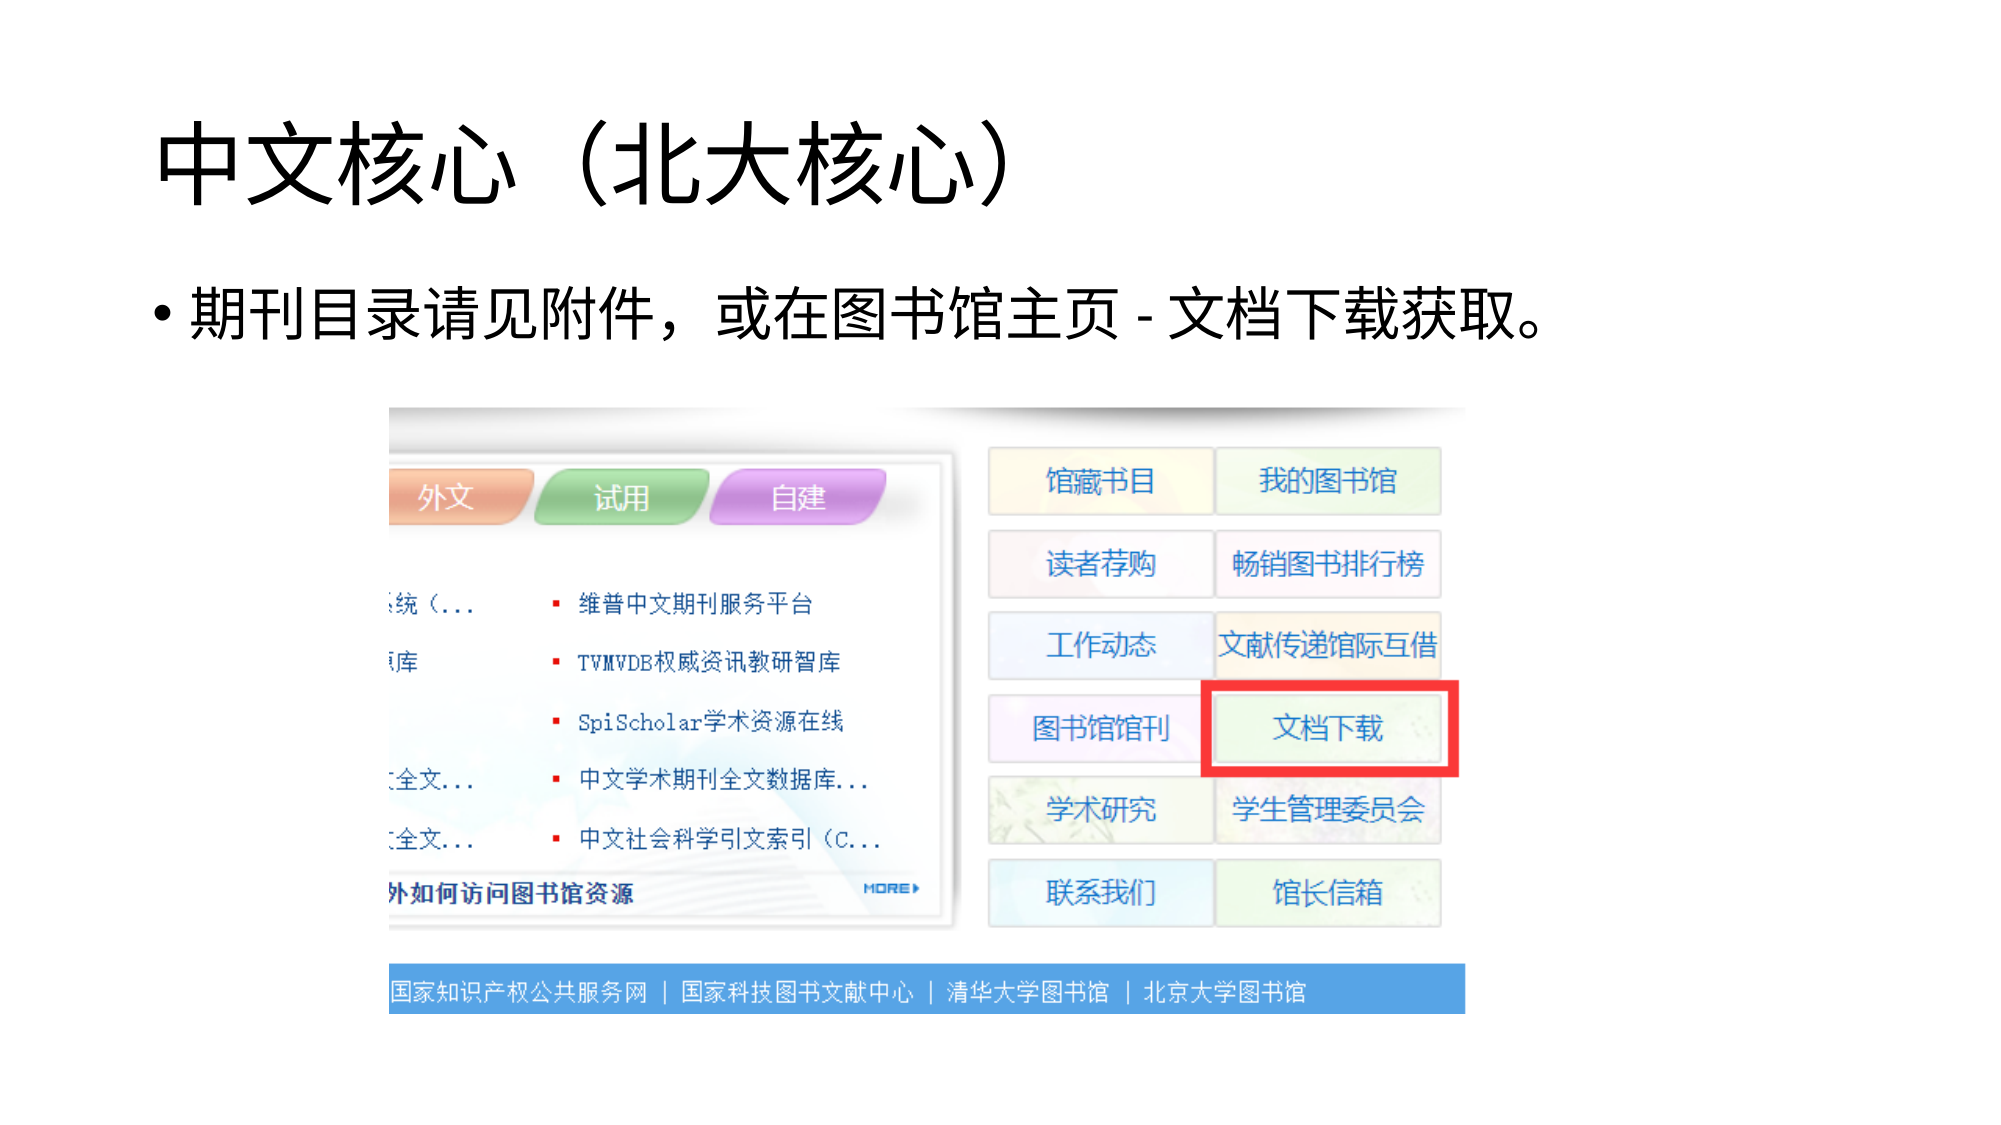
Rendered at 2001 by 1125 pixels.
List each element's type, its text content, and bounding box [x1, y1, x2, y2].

picture [389, 400, 1611, 1014]
title 中文核心（北大核心） [137, 59, 1863, 277]
list 期刊目录请见附件，或在图书馆主页-文档下载获取。 [137, 277, 1863, 992]
